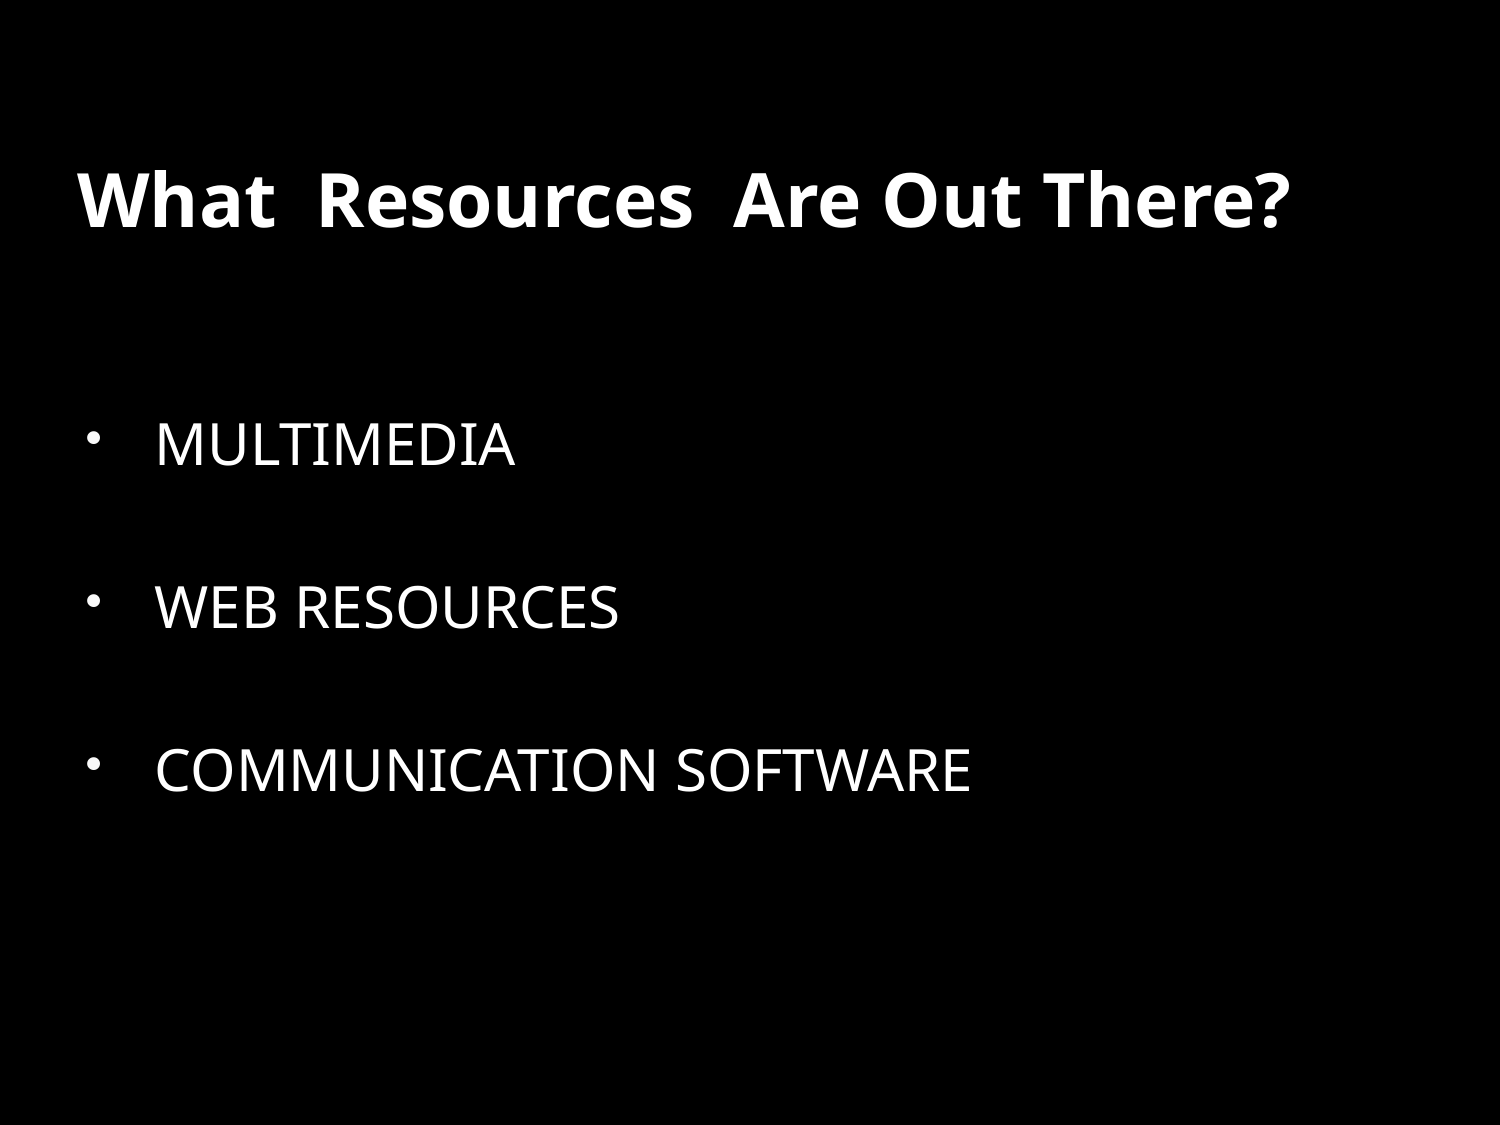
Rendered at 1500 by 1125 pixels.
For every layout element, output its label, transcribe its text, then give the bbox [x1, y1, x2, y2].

title What Resources Are Out There? [62, 45, 1425, 350]
list MULTIMEDIA WEB RESOURCES COMMUNICATION SOFTWARE [50, 399, 1425, 1035]
